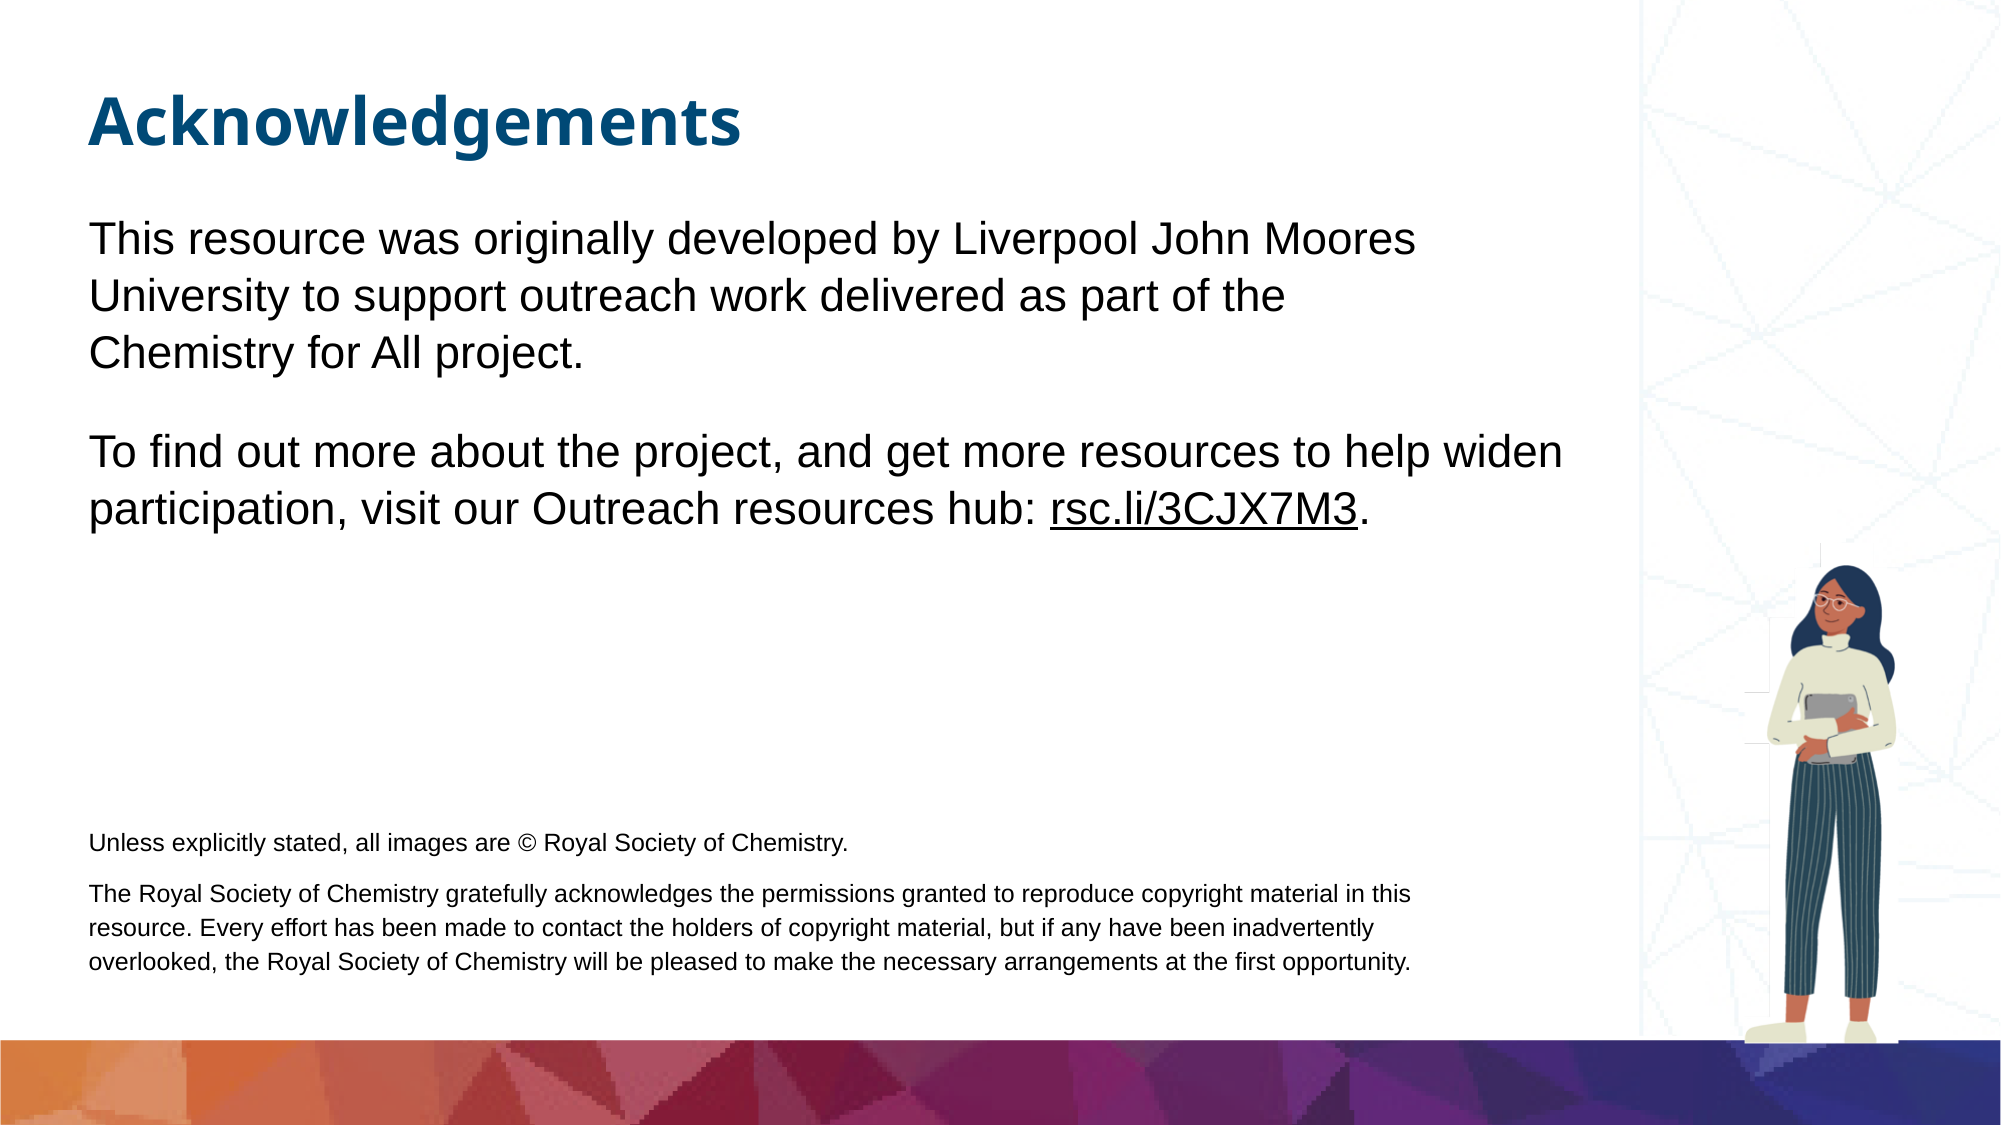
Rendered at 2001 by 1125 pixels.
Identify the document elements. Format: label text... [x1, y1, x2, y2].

title Acknowledgements [88, 88, 1566, 161]
picture [0, 0, 2001, 1125]
list This resource was originally developed by Liverpool John Moores University to support outreach work delivered as part of the Chemistry for All project. To find out more about the project, and get more resources to help widen participation, visit our Outreach resources hub: rsc.li/3CJX7M3. [88, 206, 1566, 538]
text_box Unless explicitly stated, all images are © Royal Society of Chemistry. The Royal Society of Chemistry gratefully acknowledges the permissions granted to reproduce copyright material in this resource. Every effort has been made to contact the holders of copyright material, but if any have been inadvertently overlooked, the Royal Society of Chemistry will be pleased to make the necessary arrangements at the first opportunity. [88, 775, 1495, 976]
